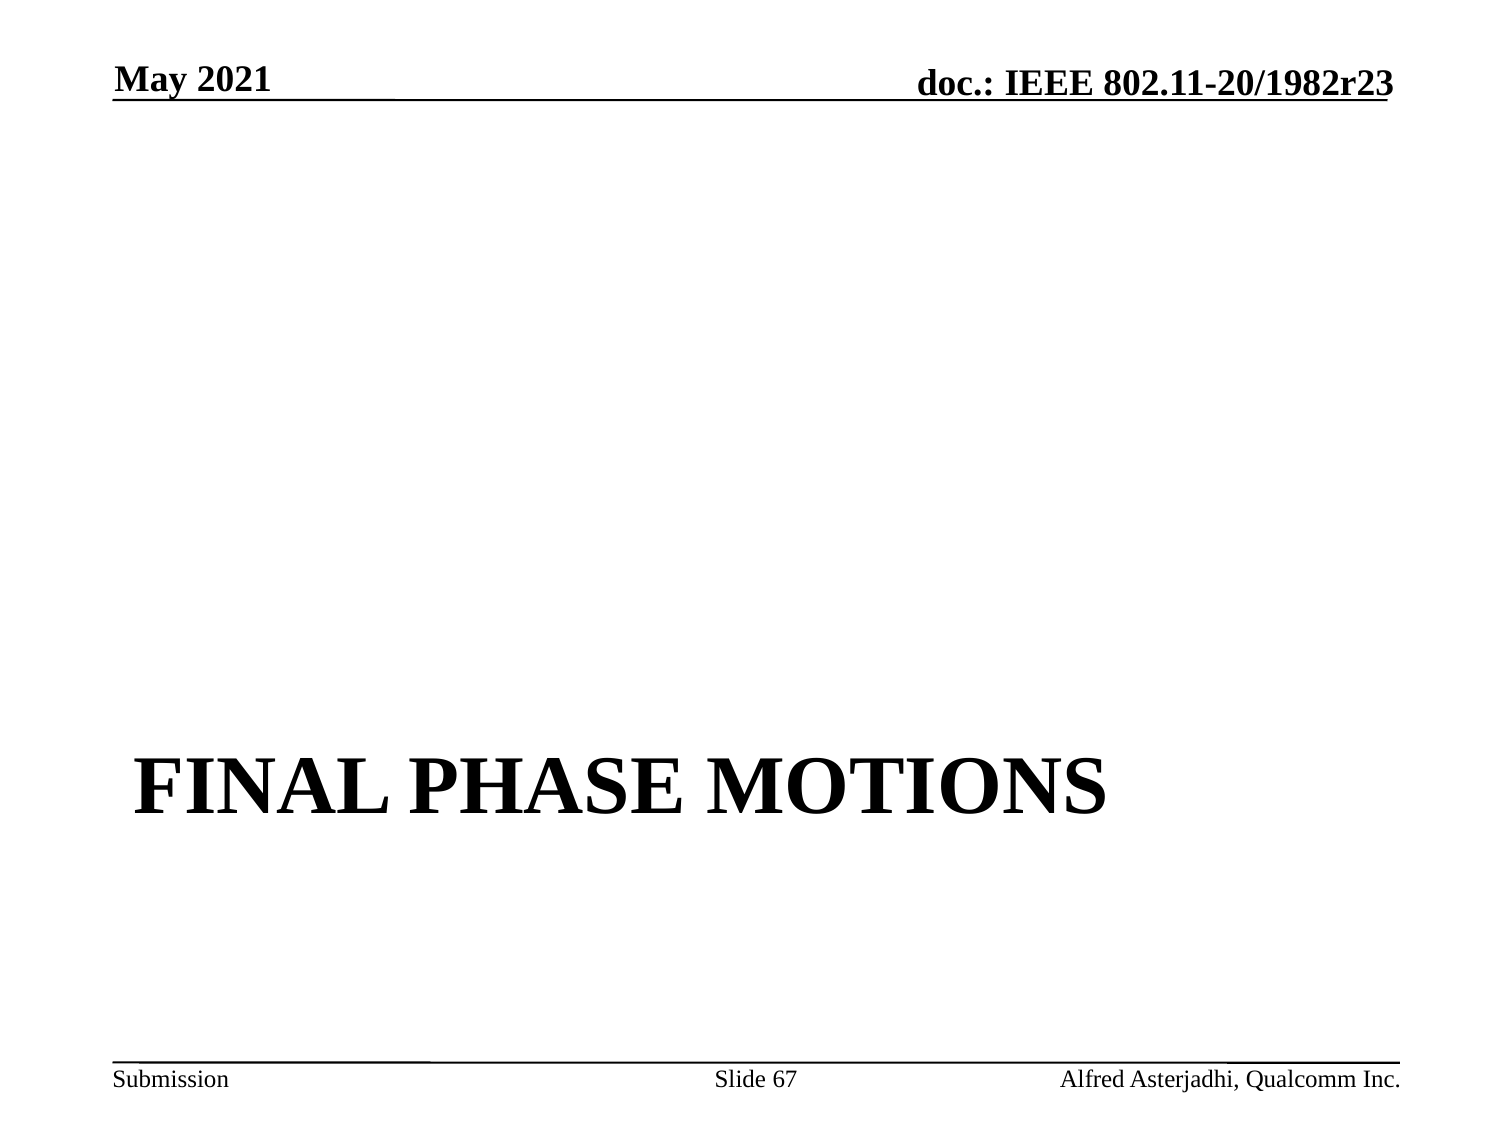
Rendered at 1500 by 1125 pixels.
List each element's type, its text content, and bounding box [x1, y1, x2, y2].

slide_number Slide 67 [712, 1061, 800, 1123]
title Final Phase motions [118, 722, 1394, 947]
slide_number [114, 54, 423, 100]
footer Alfred Asterjadhi, Qualcomm Inc. [878, 1061, 1402, 1093]
